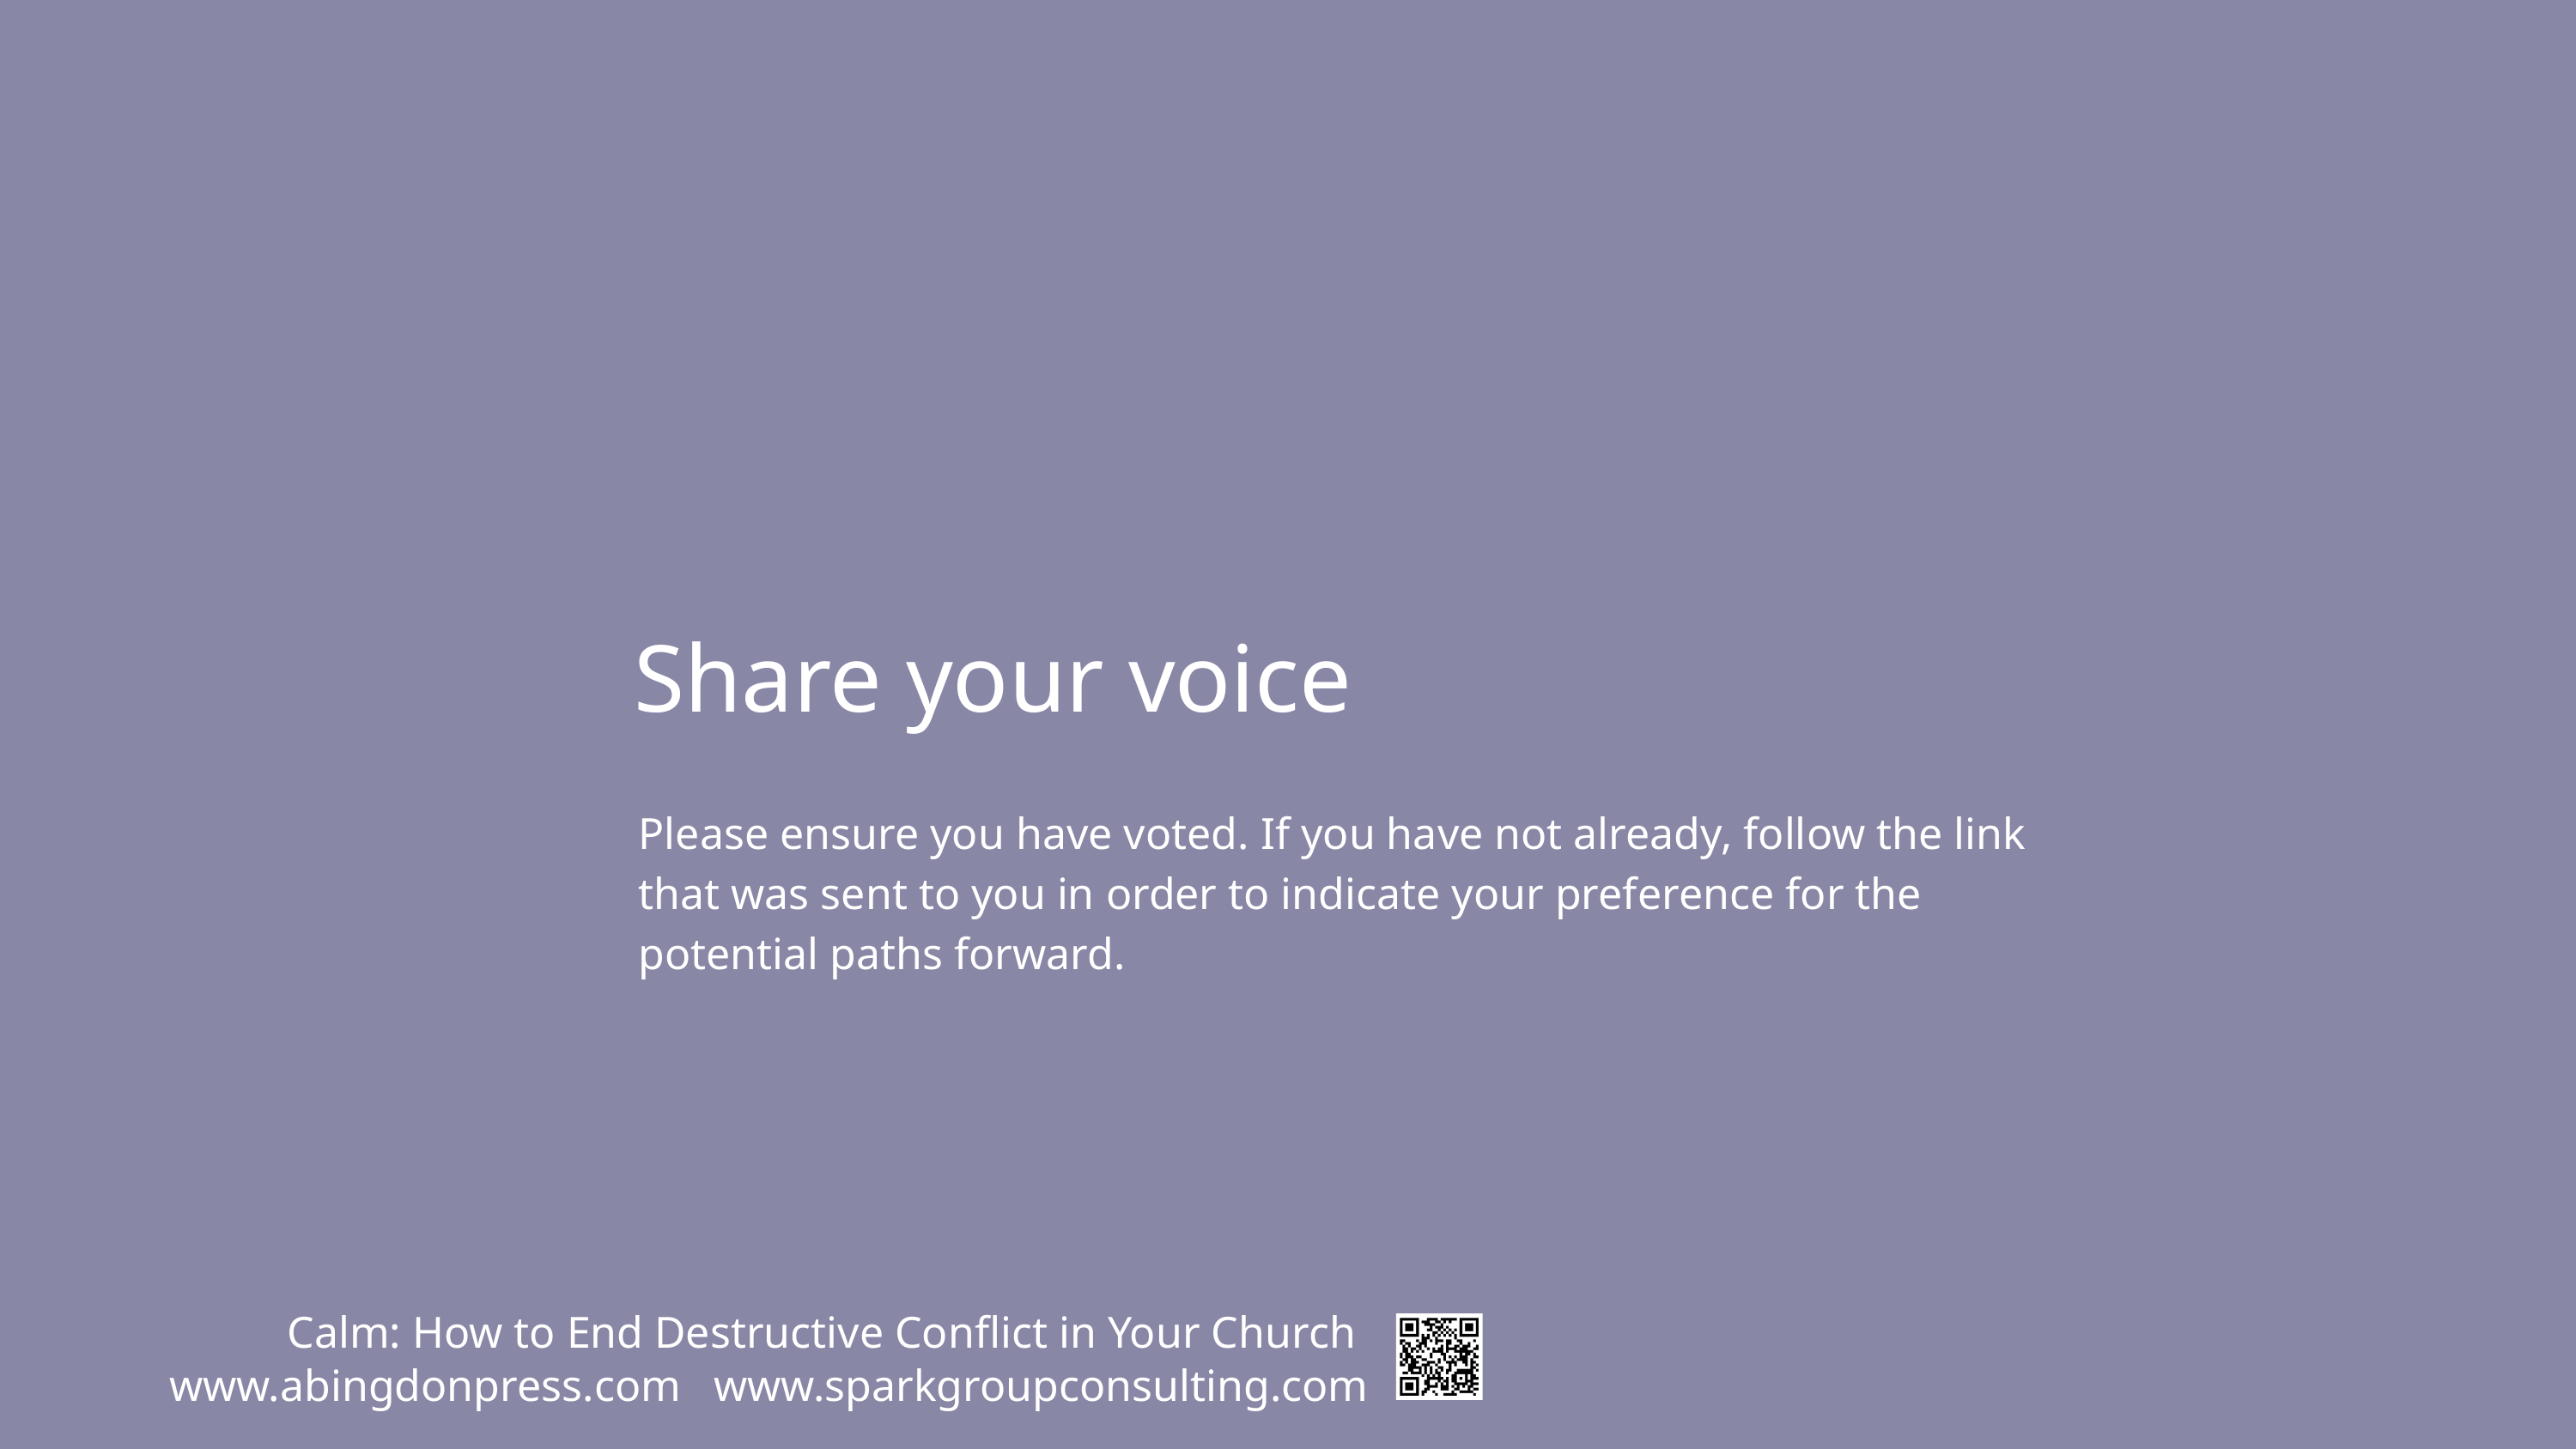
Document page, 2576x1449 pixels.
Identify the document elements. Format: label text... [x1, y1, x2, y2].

text_box Share your voice [634, 600, 1942, 731]
text_box Please ensure you have voted. If you have not already, follow the link that was sent to you in order to indicate your preference for the potential paths forward. [638, 797, 2094, 1038]
text_box www.abingdonpress.com [169, 1357, 714, 1410]
text_box [1418, 1313, 1483, 1400]
text_box Calm: How to End Destructive Conflict in Your Church [169, 1296, 1475, 1357]
text_box www.sparkgroupconsulting.com [714, 1357, 1418, 1410]
